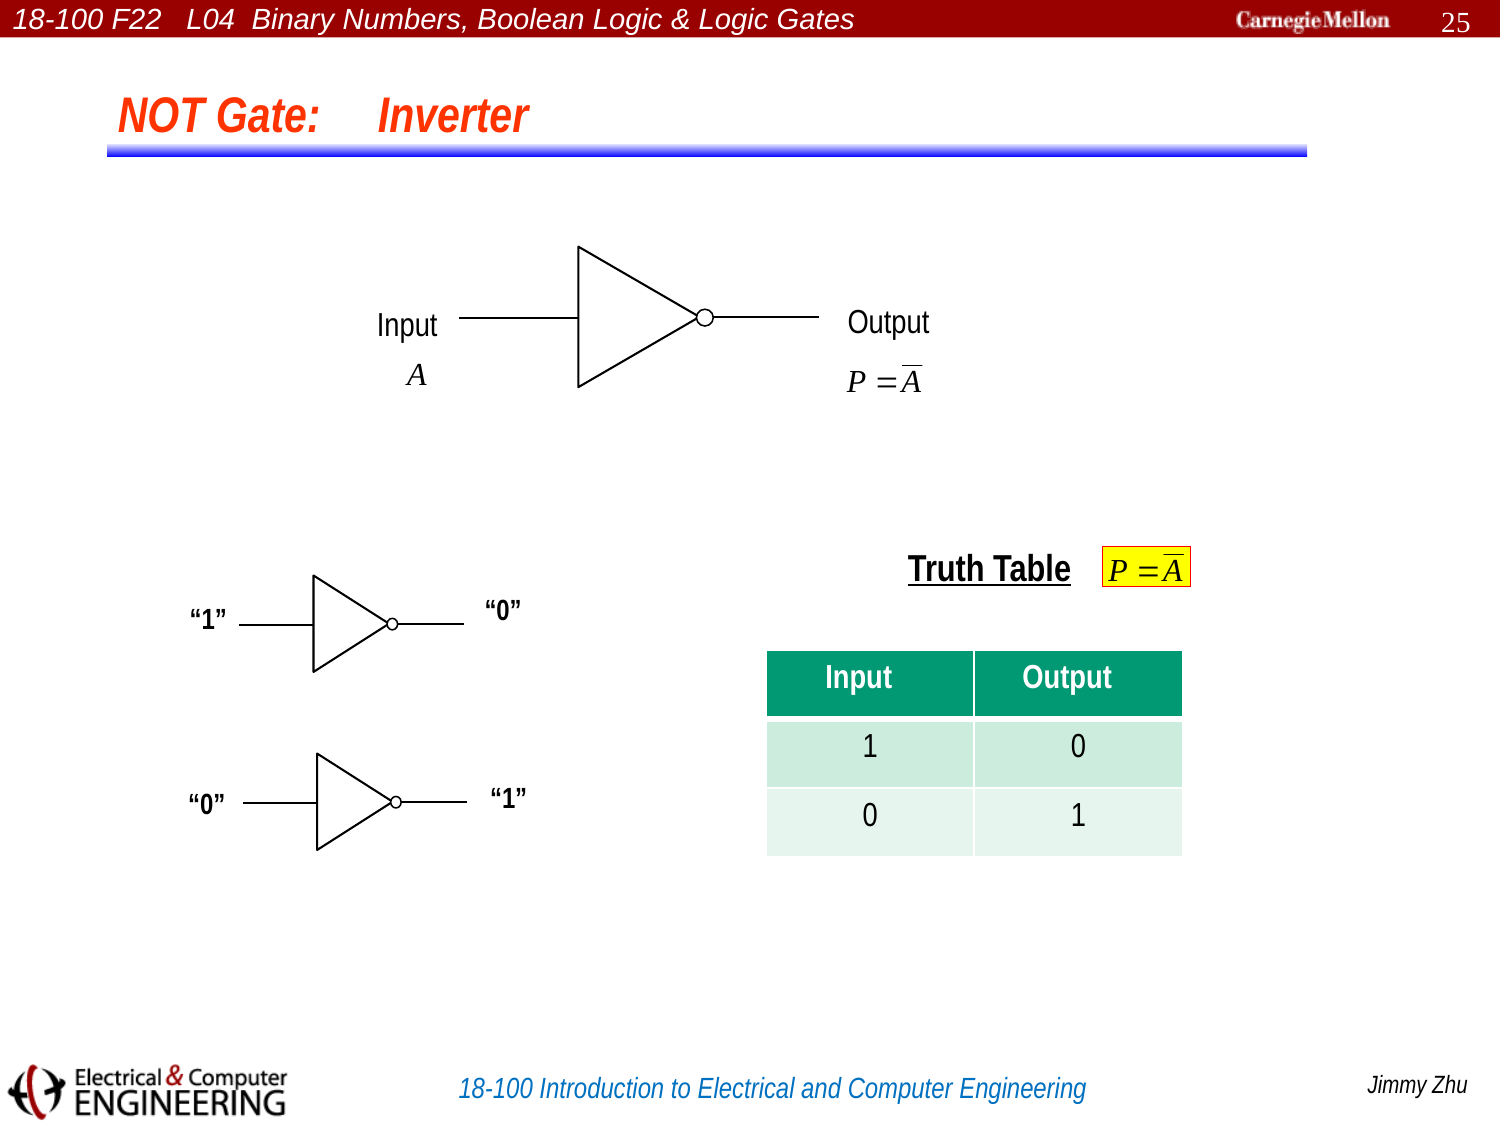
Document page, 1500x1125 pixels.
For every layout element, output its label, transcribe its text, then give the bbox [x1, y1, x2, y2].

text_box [399, 355, 432, 392]
text_box “1” [475, 771, 543, 822]
table_cell 1 [767, 722, 973, 787]
text_box [107, 144, 1308, 157]
table_cell 1 [975, 789, 1182, 856]
table_cell 0 [975, 722, 1182, 787]
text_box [1102, 546, 1191, 588]
text_box Input [362, 295, 453, 351]
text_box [239, 575, 464, 673]
text_box “1” [174, 592, 233, 643]
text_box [458, 246, 820, 388]
picture [0, 1058, 298, 1125]
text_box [840, 357, 929, 399]
table_header Input [767, 651, 973, 716]
slide_number 25 [1217, 0, 1494, 34]
text_box “0” [173, 777, 237, 828]
table_cell 0 [767, 789, 973, 856]
text_box Output [832, 293, 945, 348]
table_header Output [975, 651, 1182, 716]
text_box “0” [469, 584, 537, 634]
text_box Truth Table [893, 536, 1086, 597]
text_box NOT Gate: Inverter [103, 75, 556, 150]
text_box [242, 753, 468, 851]
